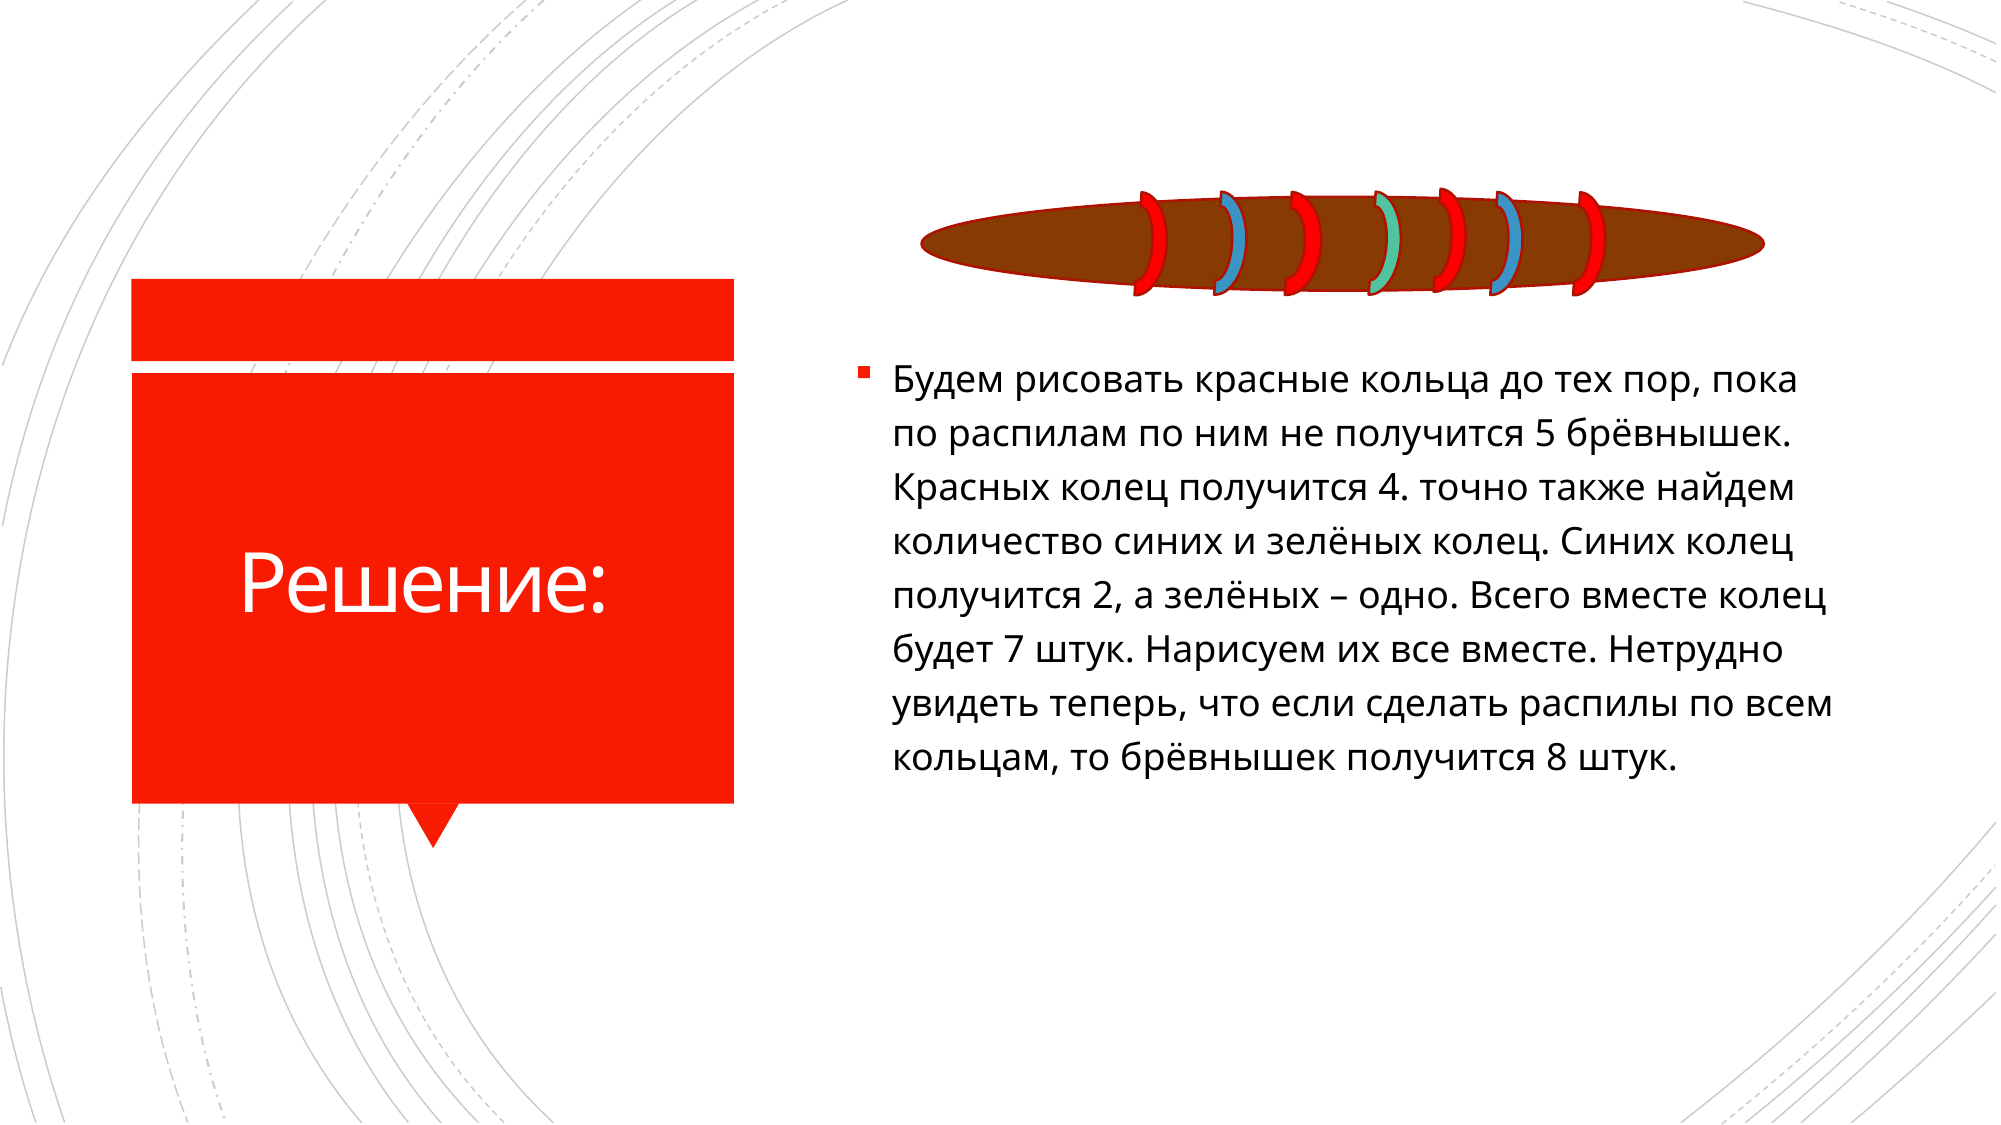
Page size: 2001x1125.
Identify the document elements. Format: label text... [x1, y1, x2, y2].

text_box [1302, 195, 1385, 292]
text_box [1432, 187, 1468, 293]
text_box [1571, 191, 1607, 297]
text_box [1596, 205, 1766, 283]
text_box [1508, 199, 1589, 289]
text_box [920, 201, 1151, 286]
text_box [1445, 197, 1507, 291]
title Решение: [145, 385, 720, 789]
text_box [1489, 190, 1524, 297]
list Будем рисовать красные кольца до тех пор, пока по распилам по ним не получится 5 брёвнышек. Красных колец получится 4. точно также найдем количество синих и зелёных колец. Синих колец получится 2, а зелёных – одно. Всего вместе колец будет 7 штук. Нарисуем их все вместе. Нетрудно увидеть теперь, что если сделать распилы по всем кольцам, то брёвнышек получится 8 штук. [839, 131, 1871, 993]
text_box [1154, 197, 1230, 290]
text_box [1133, 191, 1169, 297]
text_box [1367, 190, 1403, 296]
text_box [1212, 190, 1248, 296]
text_box [1383, 195, 1450, 292]
text_box [1230, 195, 1303, 292]
text_box [1283, 190, 1323, 297]
